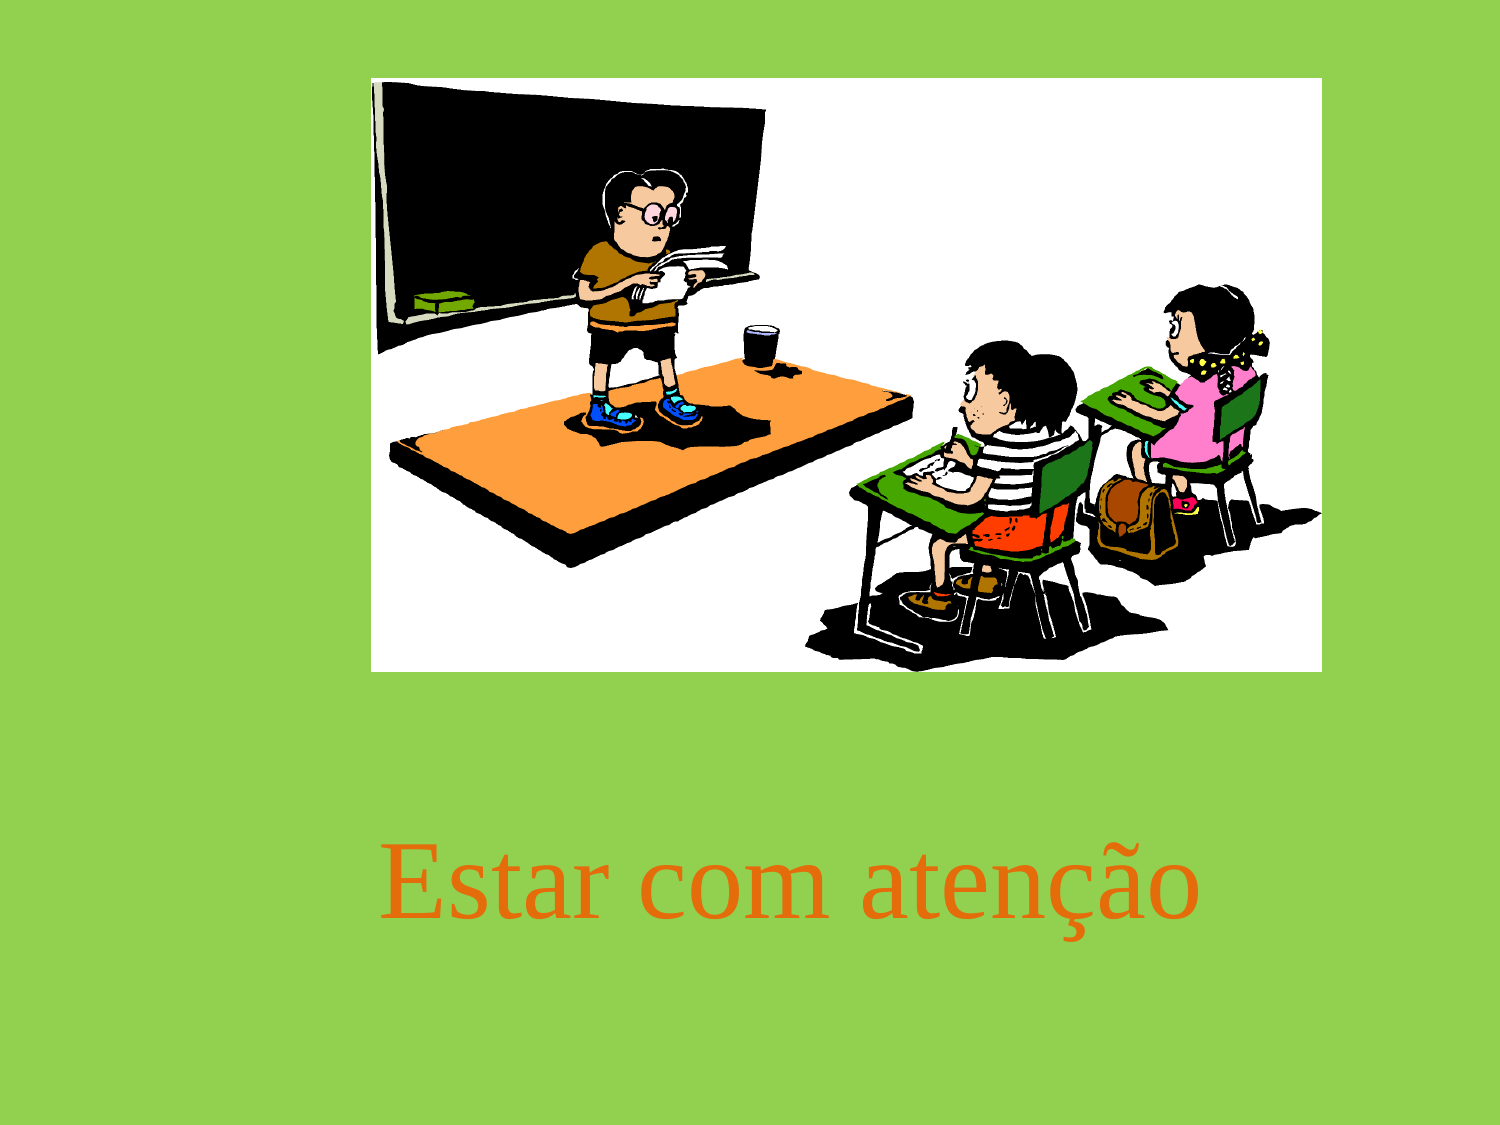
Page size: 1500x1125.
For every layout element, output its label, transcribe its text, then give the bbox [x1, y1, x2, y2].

text_box Estar com atenção [289, 798, 1294, 949]
picture [371, 77, 1323, 673]
